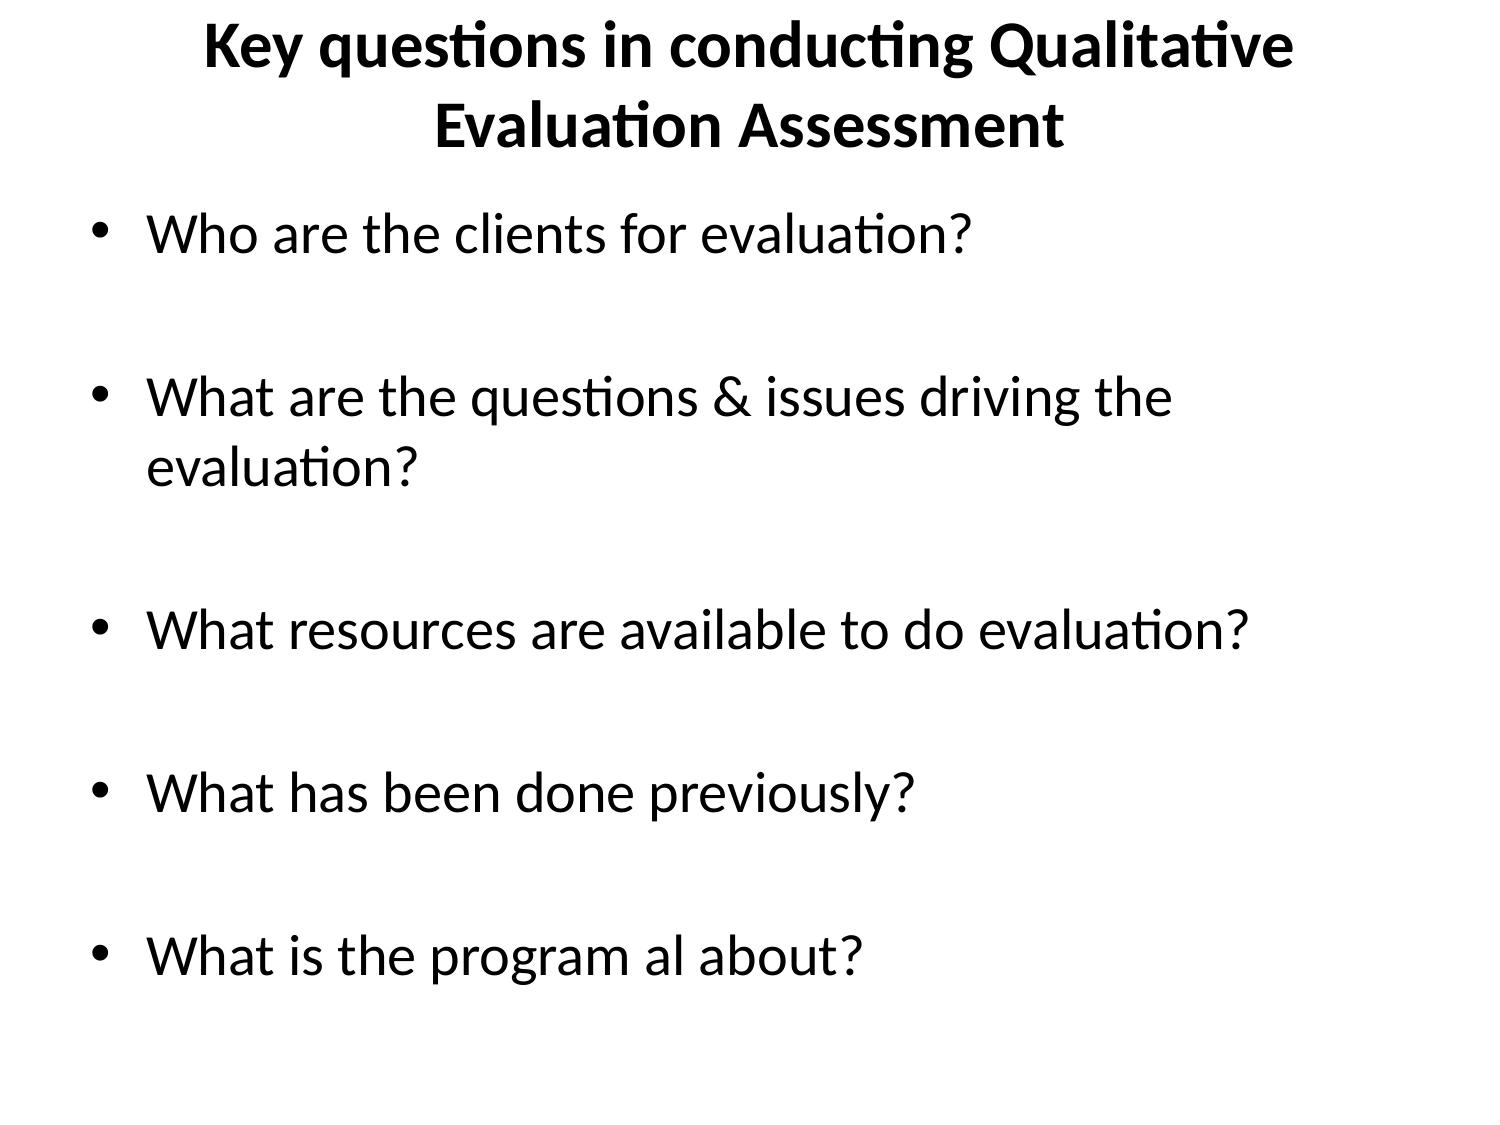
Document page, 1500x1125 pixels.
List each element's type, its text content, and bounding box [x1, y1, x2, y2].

title Key questions in conducting Qualitative Evaluation Assessment [75, 0, 1425, 163]
list Who are the clients for evaluation? What are the questions & issues driving the evaluation? What resources are available to do evaluation? What has been done previously? What is the program al about? [75, 187, 1425, 1005]
